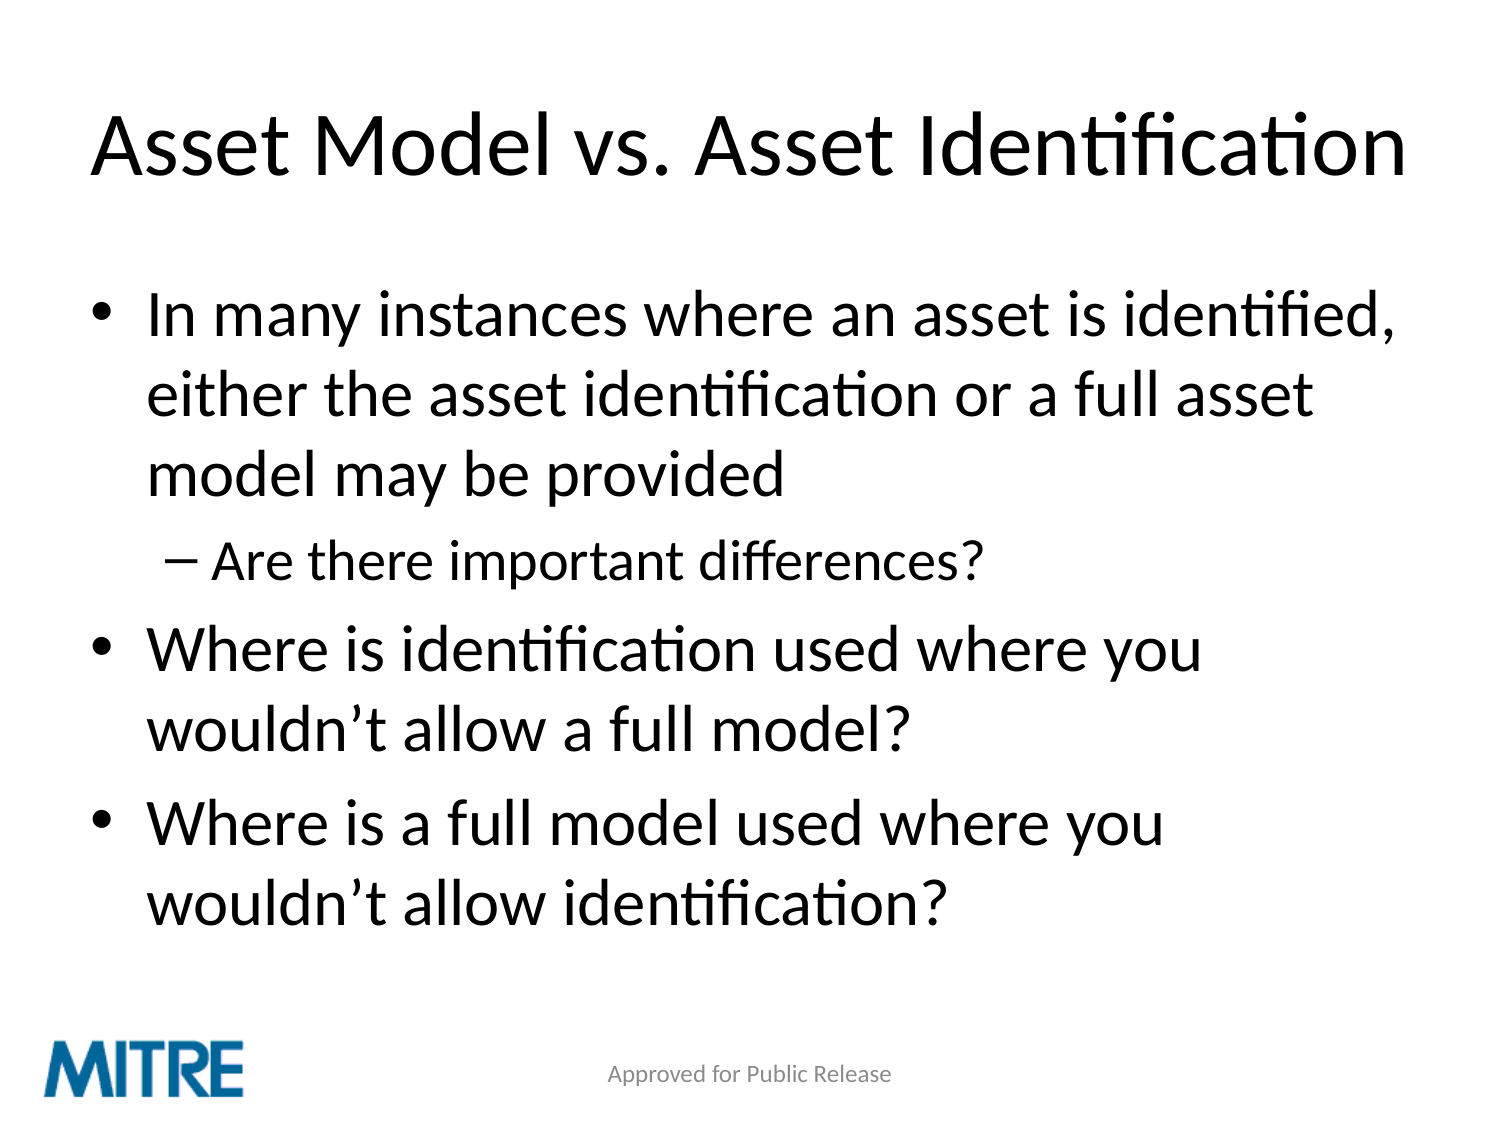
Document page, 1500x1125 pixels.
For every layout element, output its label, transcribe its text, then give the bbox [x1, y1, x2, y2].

list In many instances where an asset is identified, either the asset identification or a full asset model may be provided Are there important differences? Where is identification used where you wouldn’t allow a full model? Where is a full model used where you wouldn’t allow identification? [75, 262, 1425, 1005]
picture [37, 1033, 250, 1103]
title Asset Model vs. Asset Identification [75, 45, 1425, 233]
footer Approved for Public Release [512, 1042, 988, 1103]
